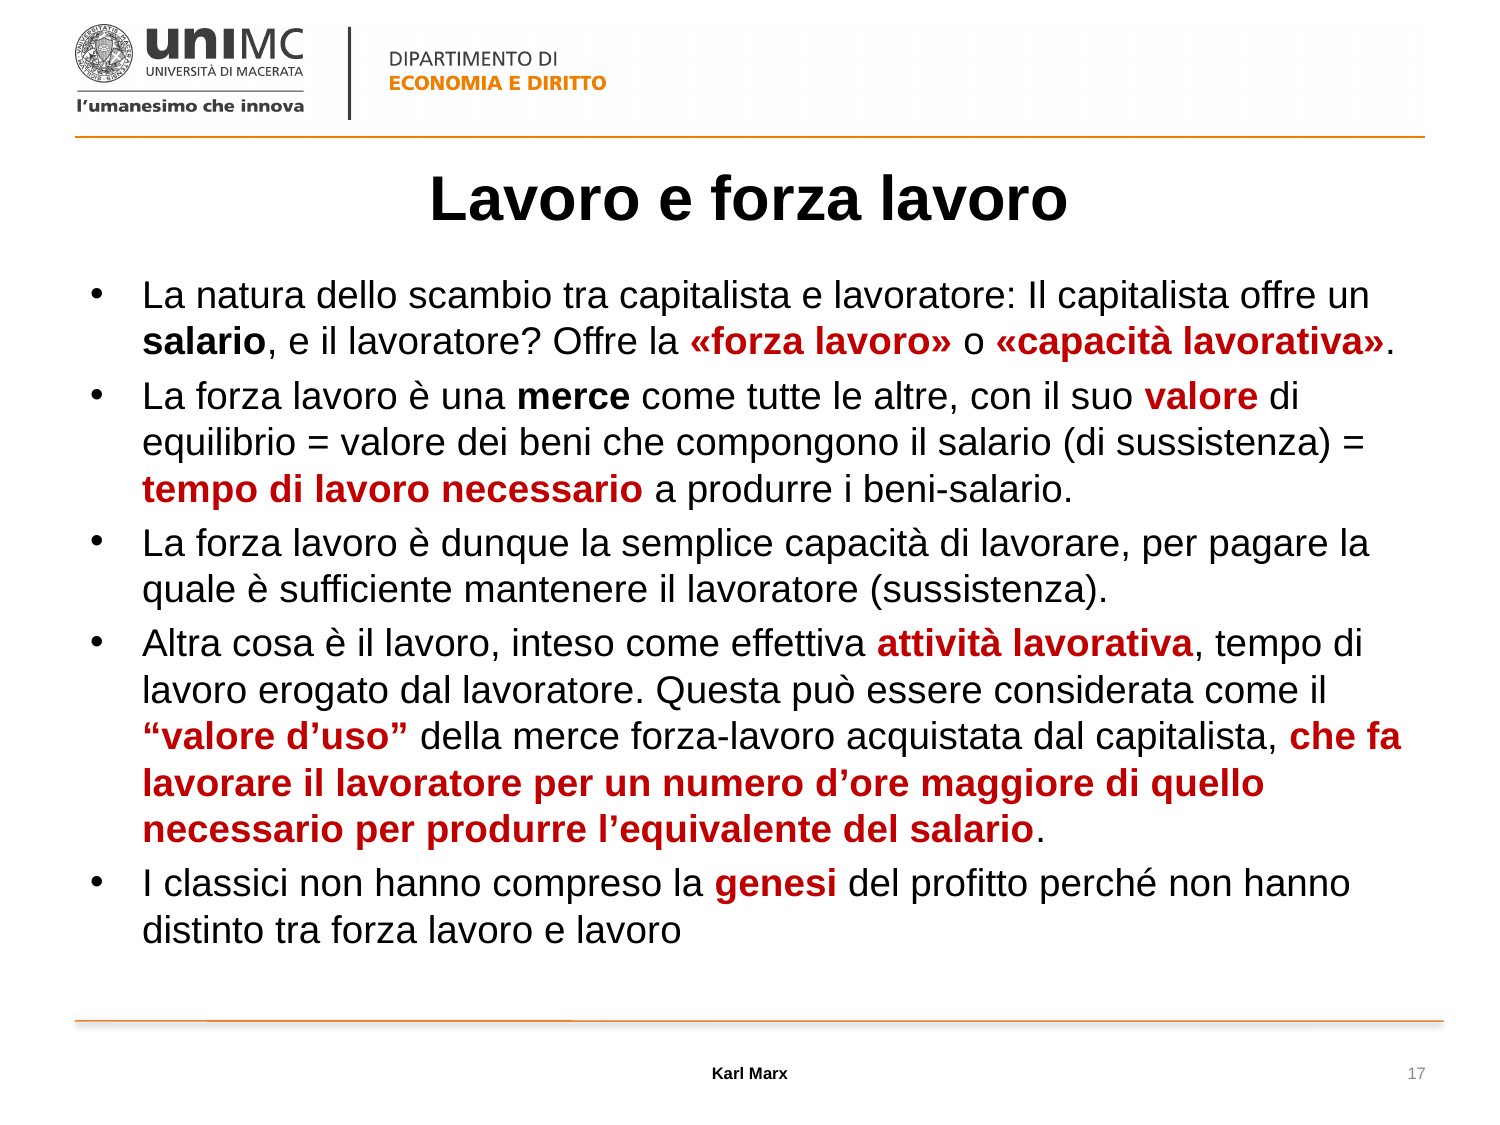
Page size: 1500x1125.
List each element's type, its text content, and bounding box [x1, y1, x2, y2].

picture [75, 24, 1425, 138]
footer Karl Marx [512, 1042, 988, 1103]
list La natura dello scambio tra capitalista e lavoratore: Il capitalista offre un salario, e il lavoratore? Offre la «forza lavoro» o «capacità lavorativa». La forza lavoro è una merce come tutte le altre, con il suo valore di equilibrio = valore dei beni che compongono il salario (di sussistenza) = tempo di lavoro necessario a produrre i beni-salario. La forza lavoro è dunque la semplice capacità di lavorare, per pagare la quale è sufficiente mantenere il lavoratore (sussistenza). Altra cosa è il lavoro, inteso come effettiva attività lavorativa, tempo di lavoro erogato dal lavoratore. Questa può essere considerata come il “valore d’uso” della merce forza-lavoro acquistata dal capitalista, che fa lavorare il lavoratore per un numero d’ore maggiore di quello necessario per produrre l’equivalente del salario. I classici non hanno compreso la genesi del profitto perché non hanno distinto tra forza lavoro e lavoro [75, 262, 1425, 1005]
title Lavoro e forza lavoro [75, 149, 1425, 241]
slide_number 17 [1091, 1042, 1442, 1103]
